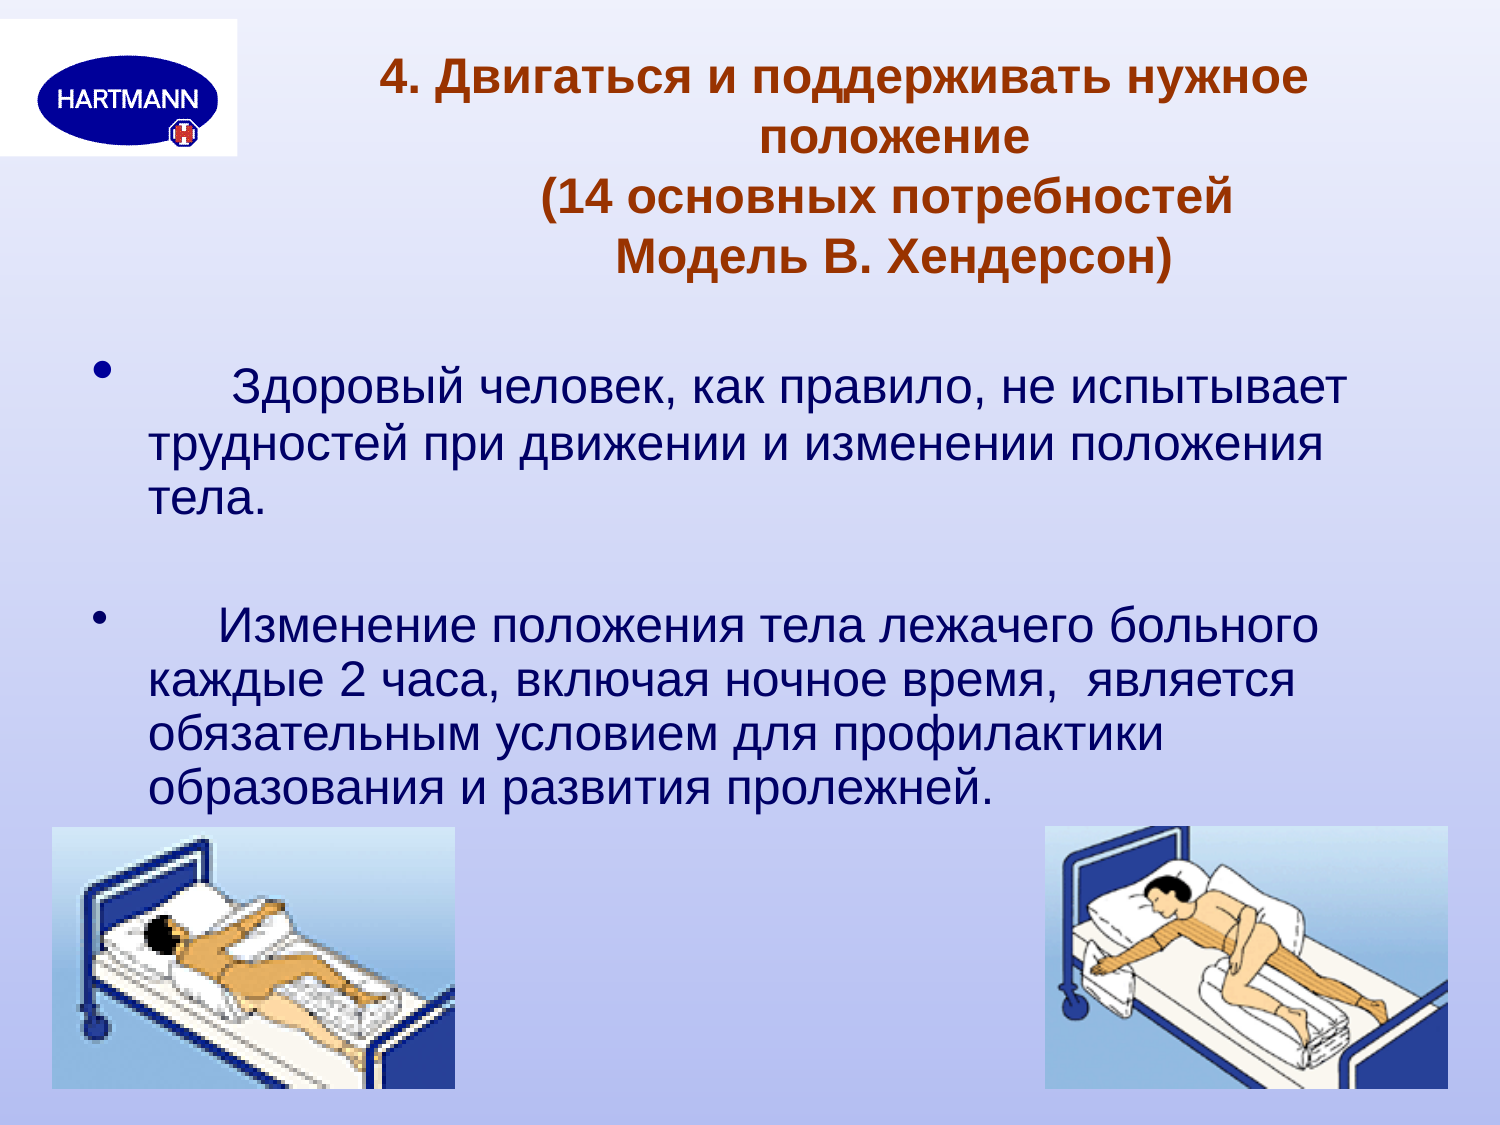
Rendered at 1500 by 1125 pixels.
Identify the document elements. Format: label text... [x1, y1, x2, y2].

picture [1045, 826, 1448, 1090]
list Здоровый человек, как правило, не испытывает трудностей при движении и изменении положения тела. Изменение положения тела лежачего больного каждые 2 часа, включая ночное время, является обязательным условием для профилактики образования и развития пролежней. [76, 338, 1400, 858]
title 4. Двигаться и поддерживать нужное положение (14 основных потребностей Модель В. Хендерсон) [230, 0, 1459, 327]
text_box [0, 18, 238, 157]
picture [52, 827, 455, 1090]
